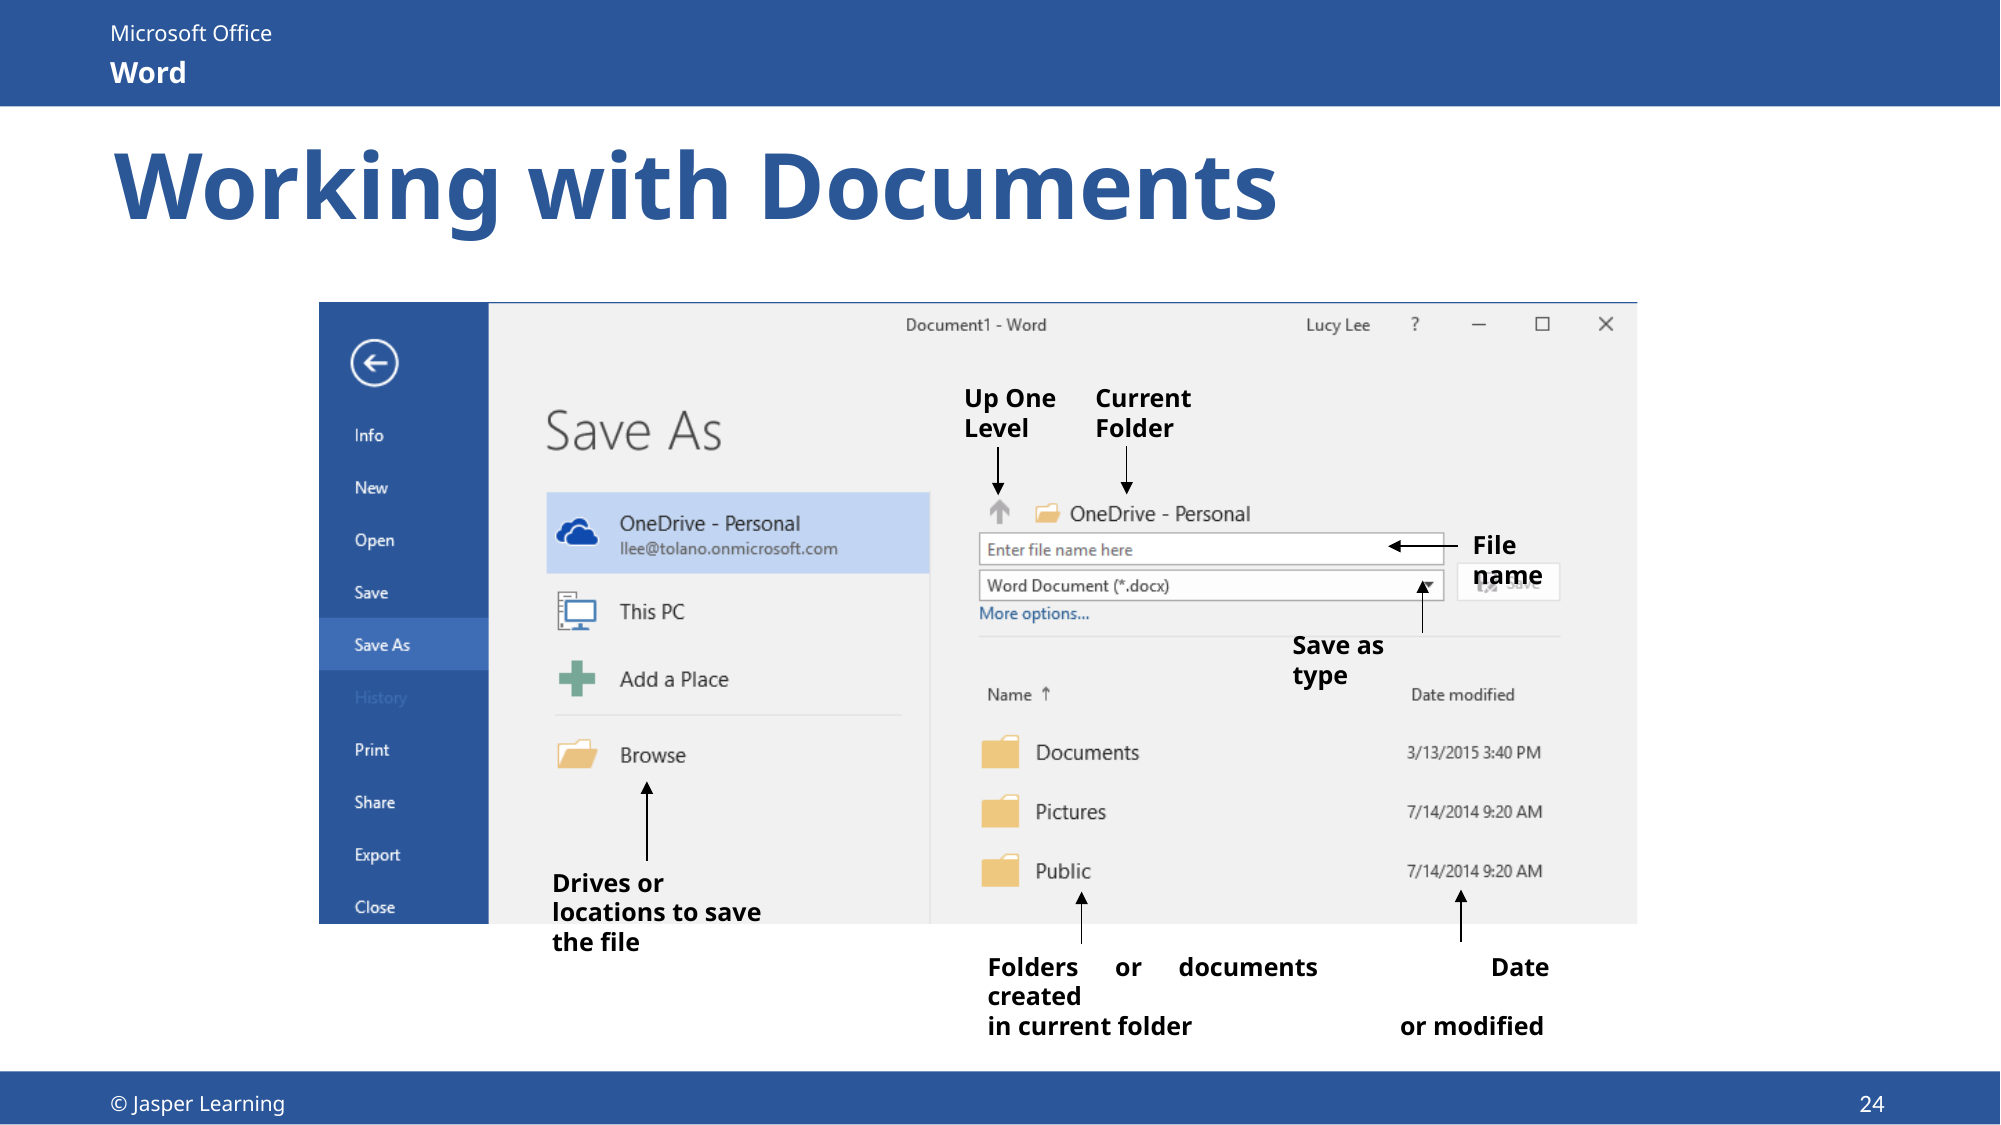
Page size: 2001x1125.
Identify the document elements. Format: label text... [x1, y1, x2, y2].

slide_number 24 [1433, 1073, 1900, 1125]
title Working with Documents [99, 118, 1866, 248]
footer © Jasper Learning [95, 1073, 729, 1125]
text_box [318, 302, 1638, 1039]
